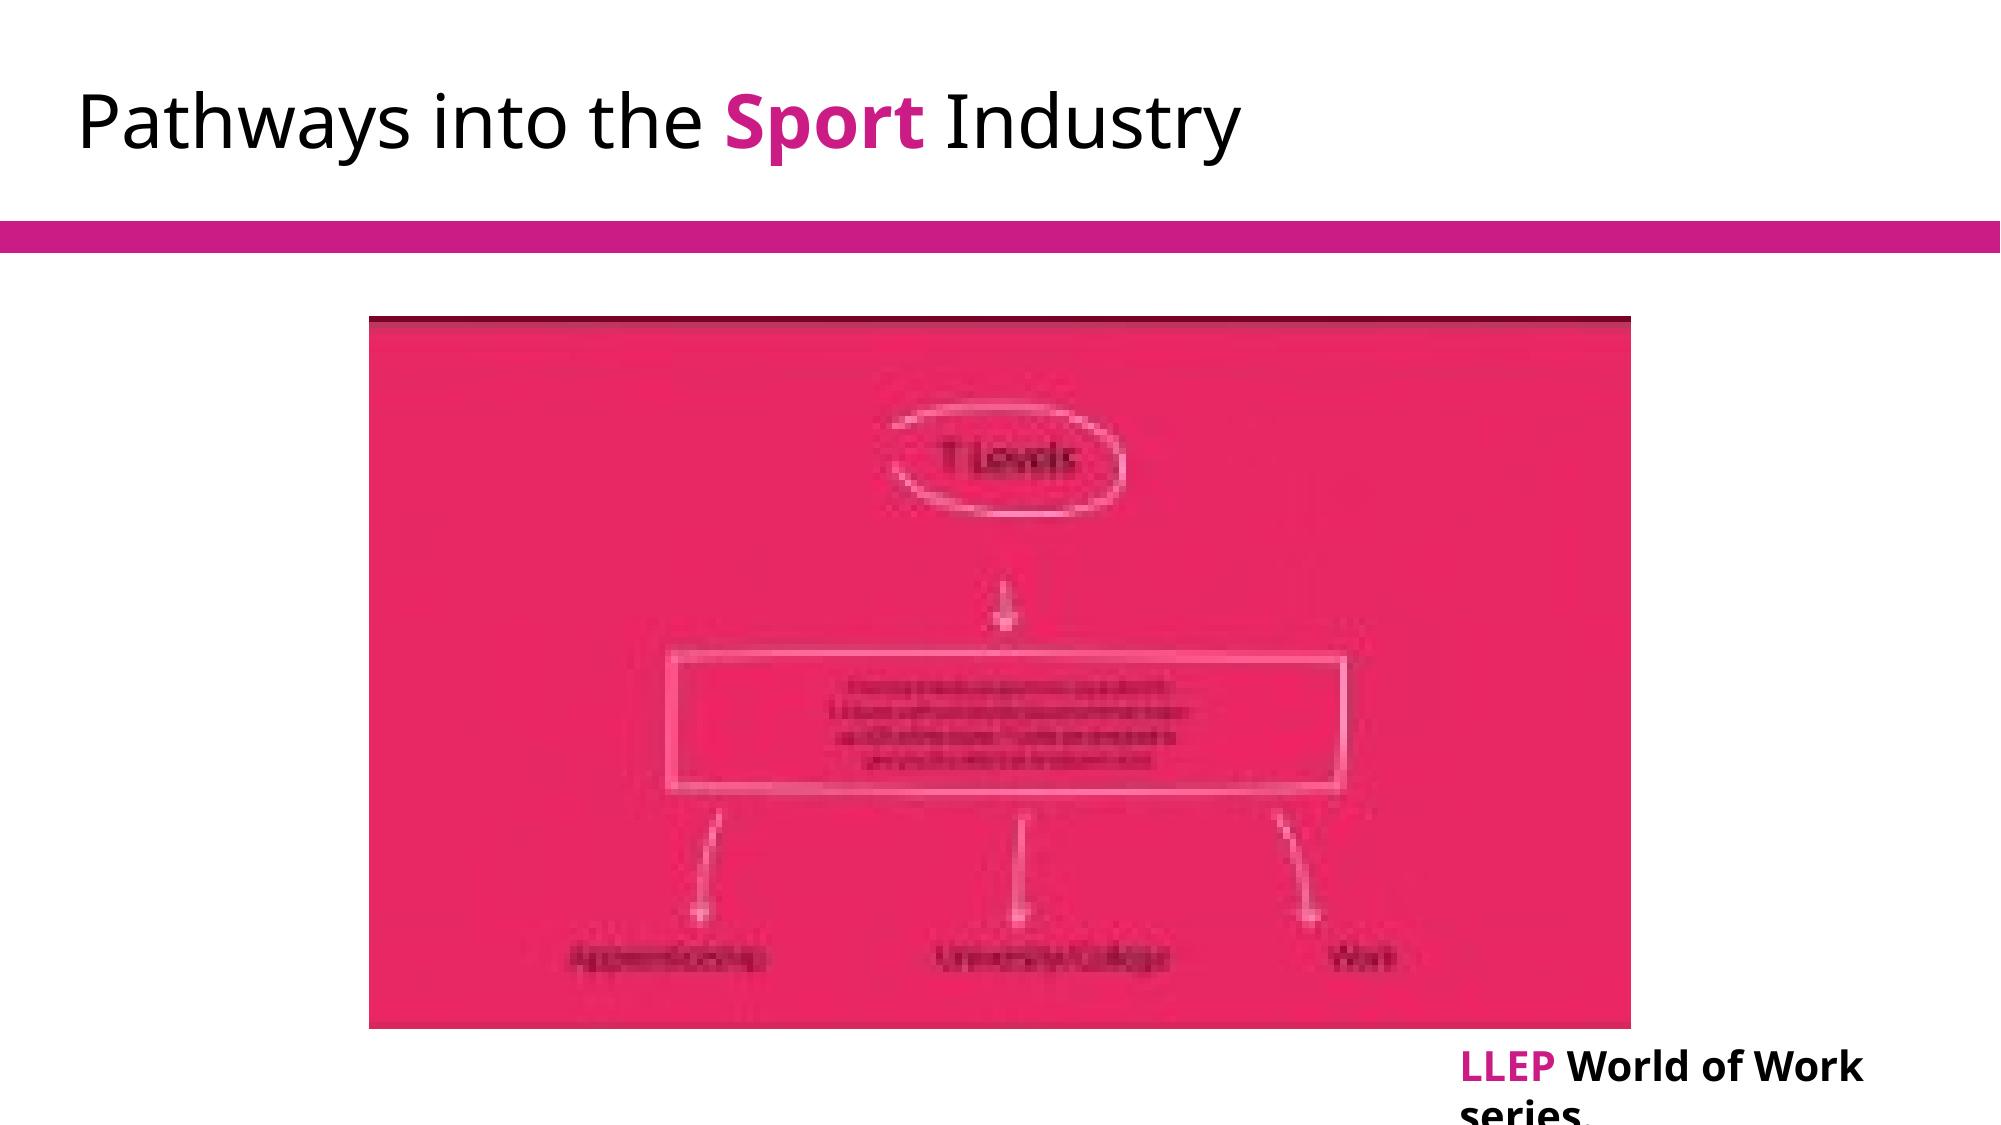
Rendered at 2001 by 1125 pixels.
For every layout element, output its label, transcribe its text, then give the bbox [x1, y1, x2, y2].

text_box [368, 315, 1632, 1030]
list Pathways into the Sport Industry [61, 76, 2000, 221]
text_box LLEP World of Work series. [1444, 1032, 2000, 1125]
text_box [0, 221, 2000, 253]
